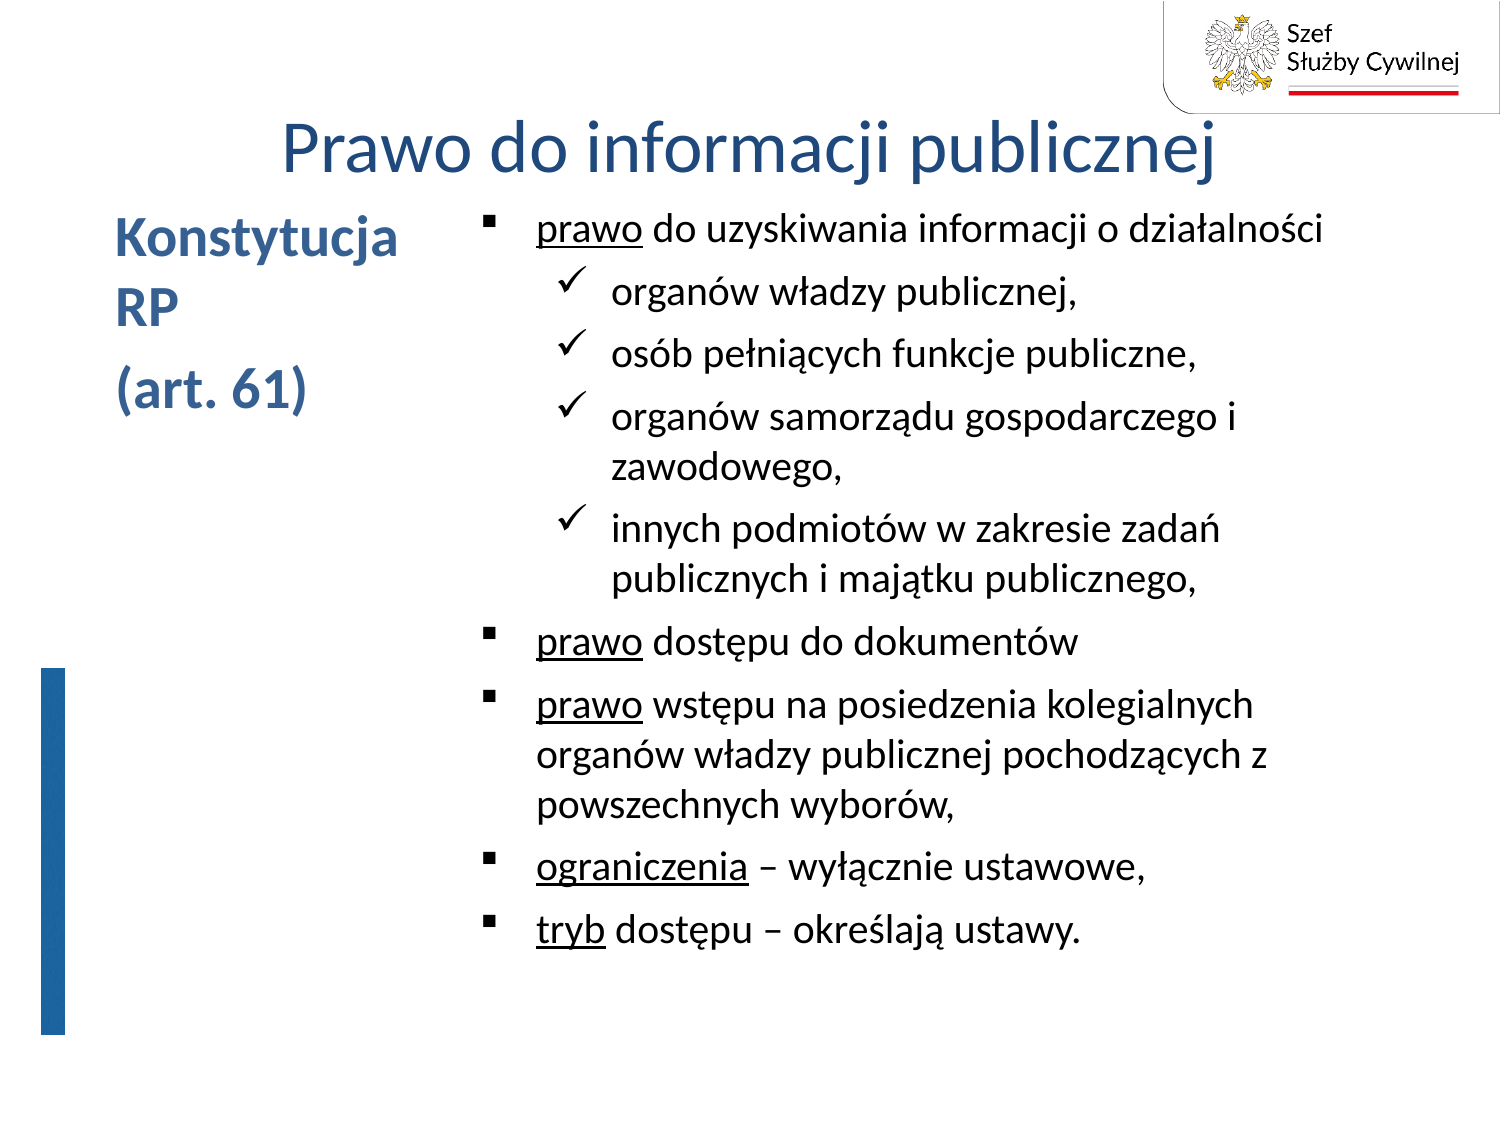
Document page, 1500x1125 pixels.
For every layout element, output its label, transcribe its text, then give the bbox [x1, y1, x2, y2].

text_box Konstytucja RP (art. 61) [100, 191, 427, 445]
title Prawo do informacji publicznej [100, 90, 1400, 215]
picture [1163, 0, 1500, 114]
text_box prawo do uzyskiwania informacji o działalności organów władzy publicznej, osób pełniących funkcje publiczne, organów samorządu gospodarczego i zawodowego, innych podmiotów w zakresie zadań publicznych i majątku publicznego, prawo dostępu do dokumentów prawo wstępu na posiedzenia kolegialnych organów władzy publicznej pochodzących z powszechnych wyborów, ograniczenia – wyłącznie ustawowe, tryb dostępu – określają ustawy. [465, 193, 1400, 959]
picture [41, 668, 65, 1035]
